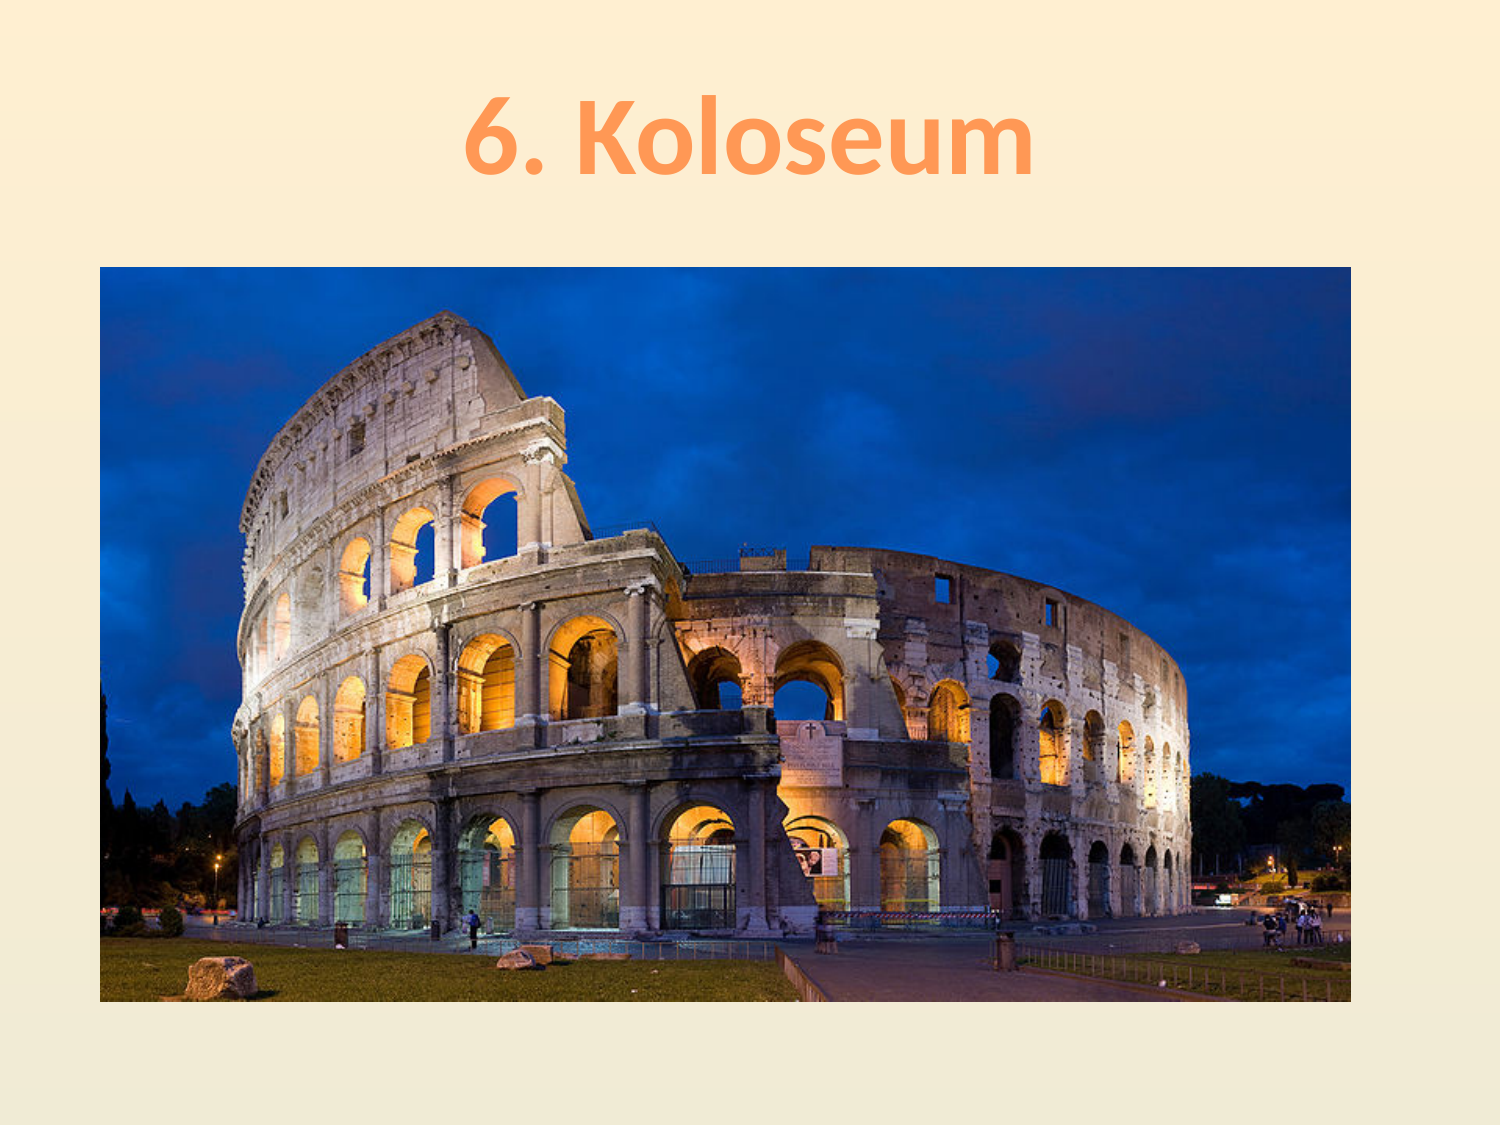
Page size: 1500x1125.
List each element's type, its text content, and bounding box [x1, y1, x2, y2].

text_box 6. Koloseum [445, 54, 1055, 205]
picture [100, 266, 1351, 1002]
